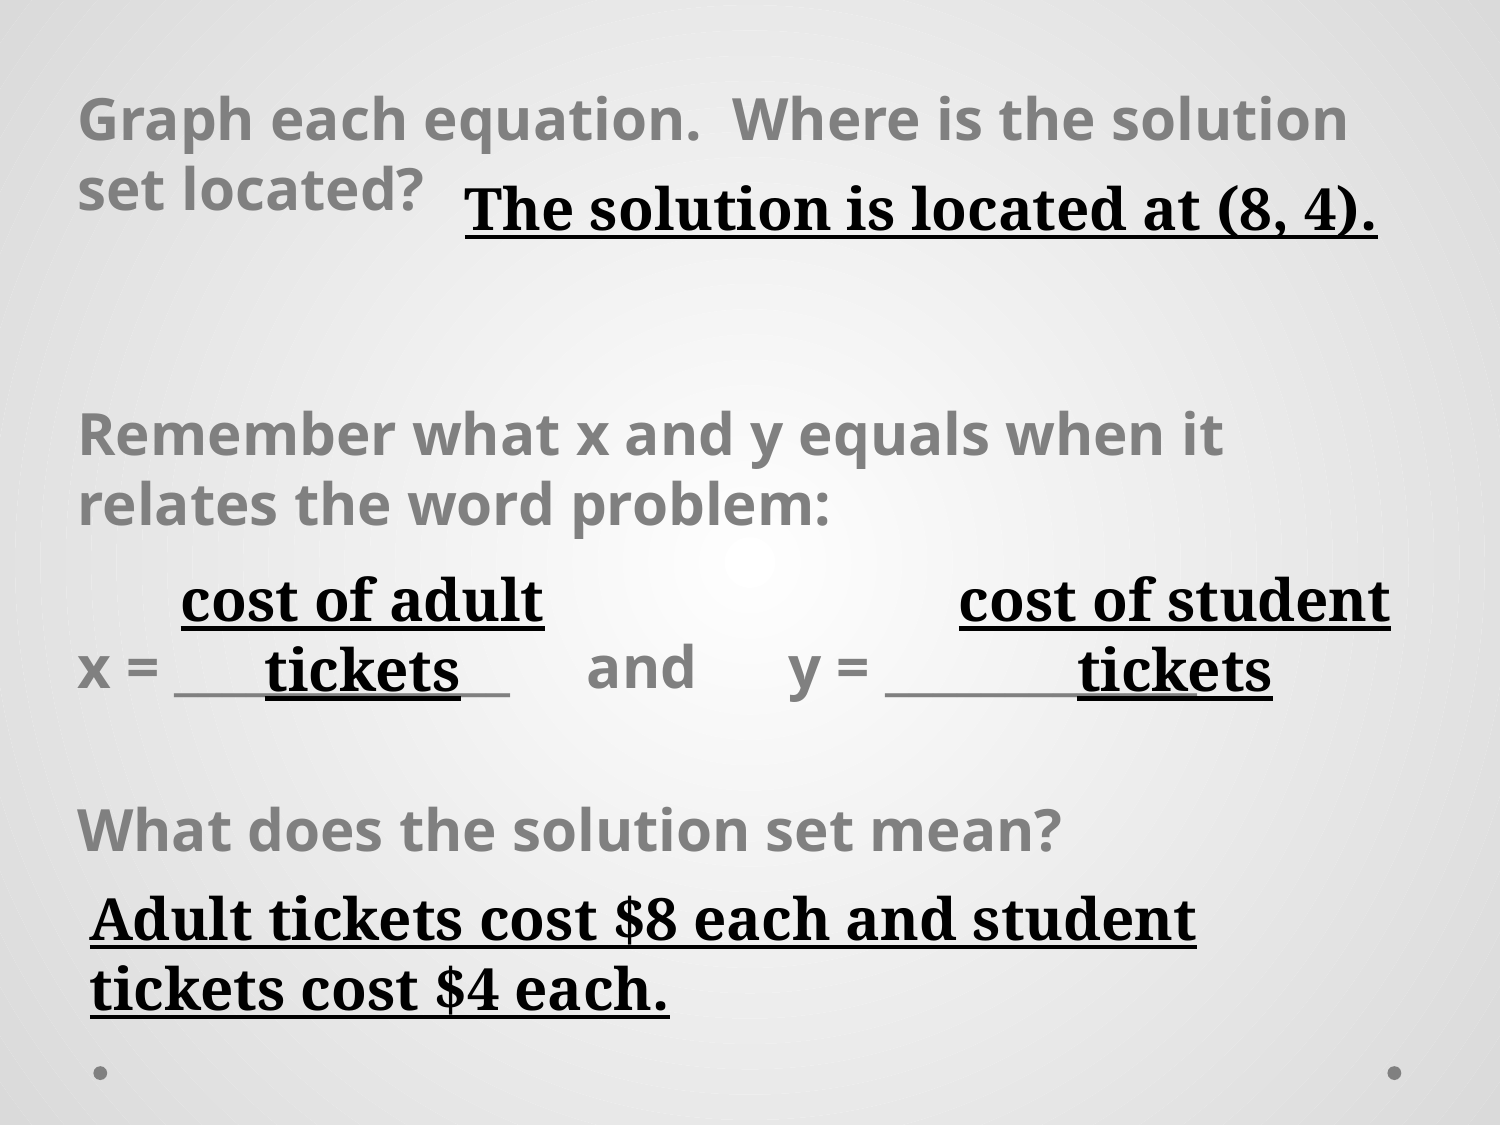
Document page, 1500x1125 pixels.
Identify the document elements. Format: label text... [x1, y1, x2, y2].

text_box cost of adult tickets [125, 555, 600, 711]
text_box Adult tickets cost $8 each and student tickets cost $4 each. [75, 874, 1400, 1030]
text_box The solution is located at (8, 4). [450, 164, 1400, 249]
list Graph each equation. Where is the solution set located? Remember what x and y equals when it relates the word problem: x = ______________ and y = _____________ What does the solution set mean? [62, 75, 1413, 1113]
text_box cost of student tickets [887, 555, 1463, 711]
